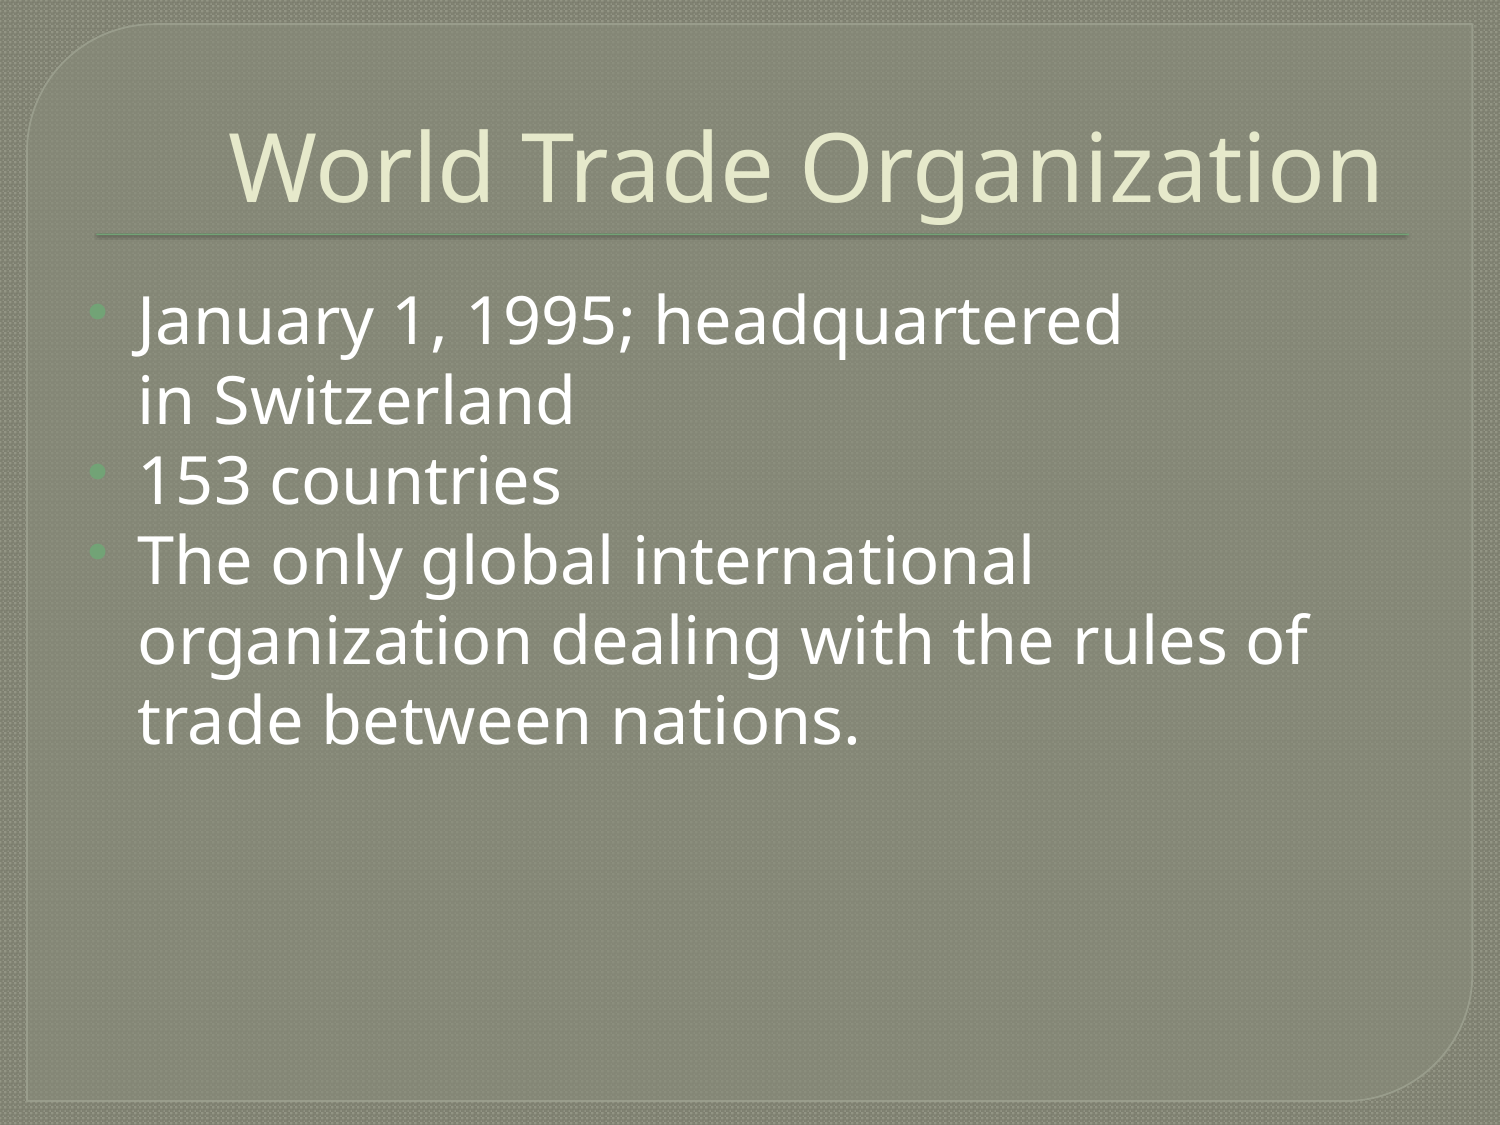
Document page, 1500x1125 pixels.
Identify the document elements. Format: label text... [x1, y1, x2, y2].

title World Trade Organization [75, 41, 1425, 230]
list January 1, 1995; headquartered in Switzerland 153 countries The only global international organization dealing with the rules of trade between nations. [75, 270, 1438, 1013]
